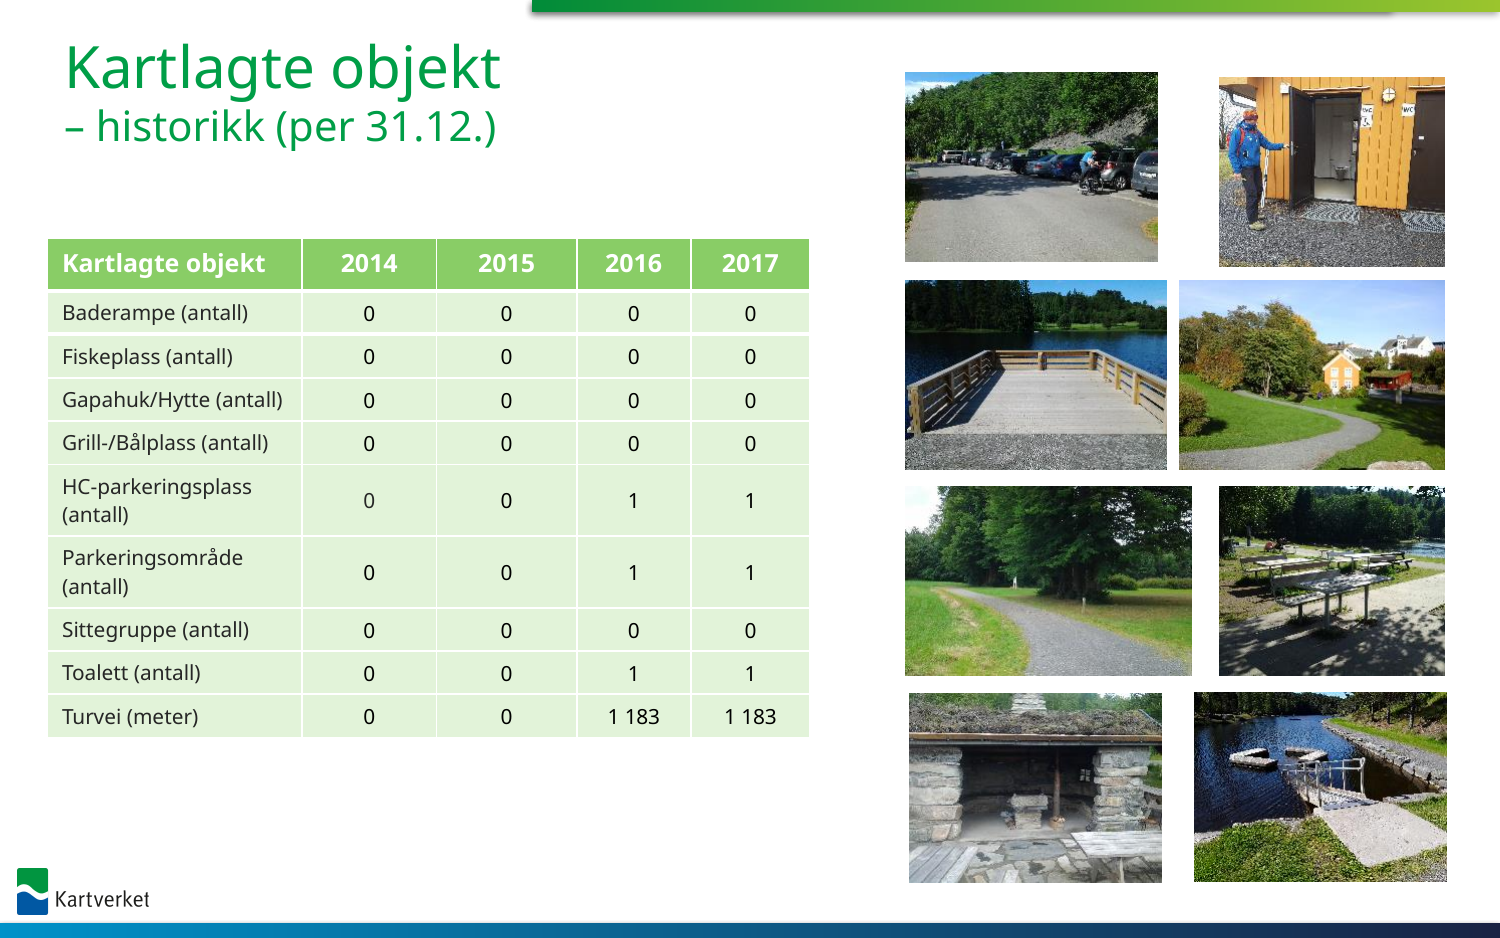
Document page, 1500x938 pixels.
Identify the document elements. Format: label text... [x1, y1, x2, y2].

table_cell 0 [437, 695, 576, 737]
table_cell Baderampe (antall) [48, 293, 301, 332]
table_cell 0 [303, 695, 436, 737]
table_cell 1 [578, 465, 690, 535]
table_cell 1 183 [578, 695, 690, 737]
table_cell Gapahuk/Hytte (antall) [48, 379, 301, 420]
table_cell 0 [692, 336, 809, 377]
table_cell Turvei (meter) [48, 695, 301, 737]
table_cell 0 [692, 422, 809, 464]
picture [905, 486, 1193, 676]
text_box Kartlagte objekt – historikk (per 31.12.) [49, 14, 1431, 158]
table_cell Fiskeplass (antall) [48, 336, 301, 377]
table_cell 0 [437, 537, 576, 607]
table_header Kartlagte objekt [48, 239, 301, 289]
table_cell 0 [437, 422, 576, 464]
picture [905, 72, 1158, 262]
table_header 2015 [437, 239, 576, 289]
table_cell 0 [578, 422, 690, 464]
picture [905, 280, 1167, 470]
table_cell HC-parkeringsplass (antall) [48, 465, 301, 535]
table_cell 0 [437, 609, 576, 650]
table_cell 0 [578, 336, 690, 377]
table_cell 0 [578, 609, 690, 650]
table_cell 0 [437, 379, 576, 420]
table_cell 0 [578, 379, 690, 420]
table_cell 0 [303, 537, 436, 607]
table_cell 1 [692, 537, 809, 607]
picture [1194, 692, 1448, 882]
picture [1219, 77, 1445, 267]
table_cell 1 [692, 465, 809, 535]
table_cell 0 [303, 465, 436, 535]
picture [909, 693, 1163, 884]
table_cell Parkeringsområde (antall) [48, 537, 301, 607]
table_cell 0 [303, 379, 436, 420]
table_header 2016 [578, 239, 690, 289]
table_cell 0 [437, 293, 576, 332]
table_header 2017 [692, 239, 809, 289]
table_cell 0 [303, 609, 436, 650]
table_cell 1 183 [692, 695, 809, 737]
table_cell 0 [692, 379, 809, 420]
picture [1219, 486, 1445, 676]
table_cell 0 [437, 652, 576, 693]
table_cell 1 [578, 537, 690, 607]
table_header 2014 [303, 239, 436, 289]
table_cell 0 [303, 293, 436, 332]
table_cell Toalett (antall) [48, 652, 301, 693]
table_cell Sittegruppe (antall) [48, 609, 301, 650]
table_cell 0 [692, 609, 809, 650]
table_cell 0 [303, 652, 436, 693]
picture [1179, 280, 1445, 470]
table_cell 0 [303, 336, 436, 377]
table_cell 0 [437, 336, 576, 377]
table_cell 1 [578, 652, 690, 693]
table_cell 0 [692, 293, 809, 332]
table_cell 0 [437, 465, 576, 535]
table_cell Grill-/Bålplass (antall) [48, 422, 301, 464]
table_cell 1 [692, 652, 809, 693]
table_cell 0 [578, 293, 690, 332]
table_cell 0 [303, 422, 436, 464]
